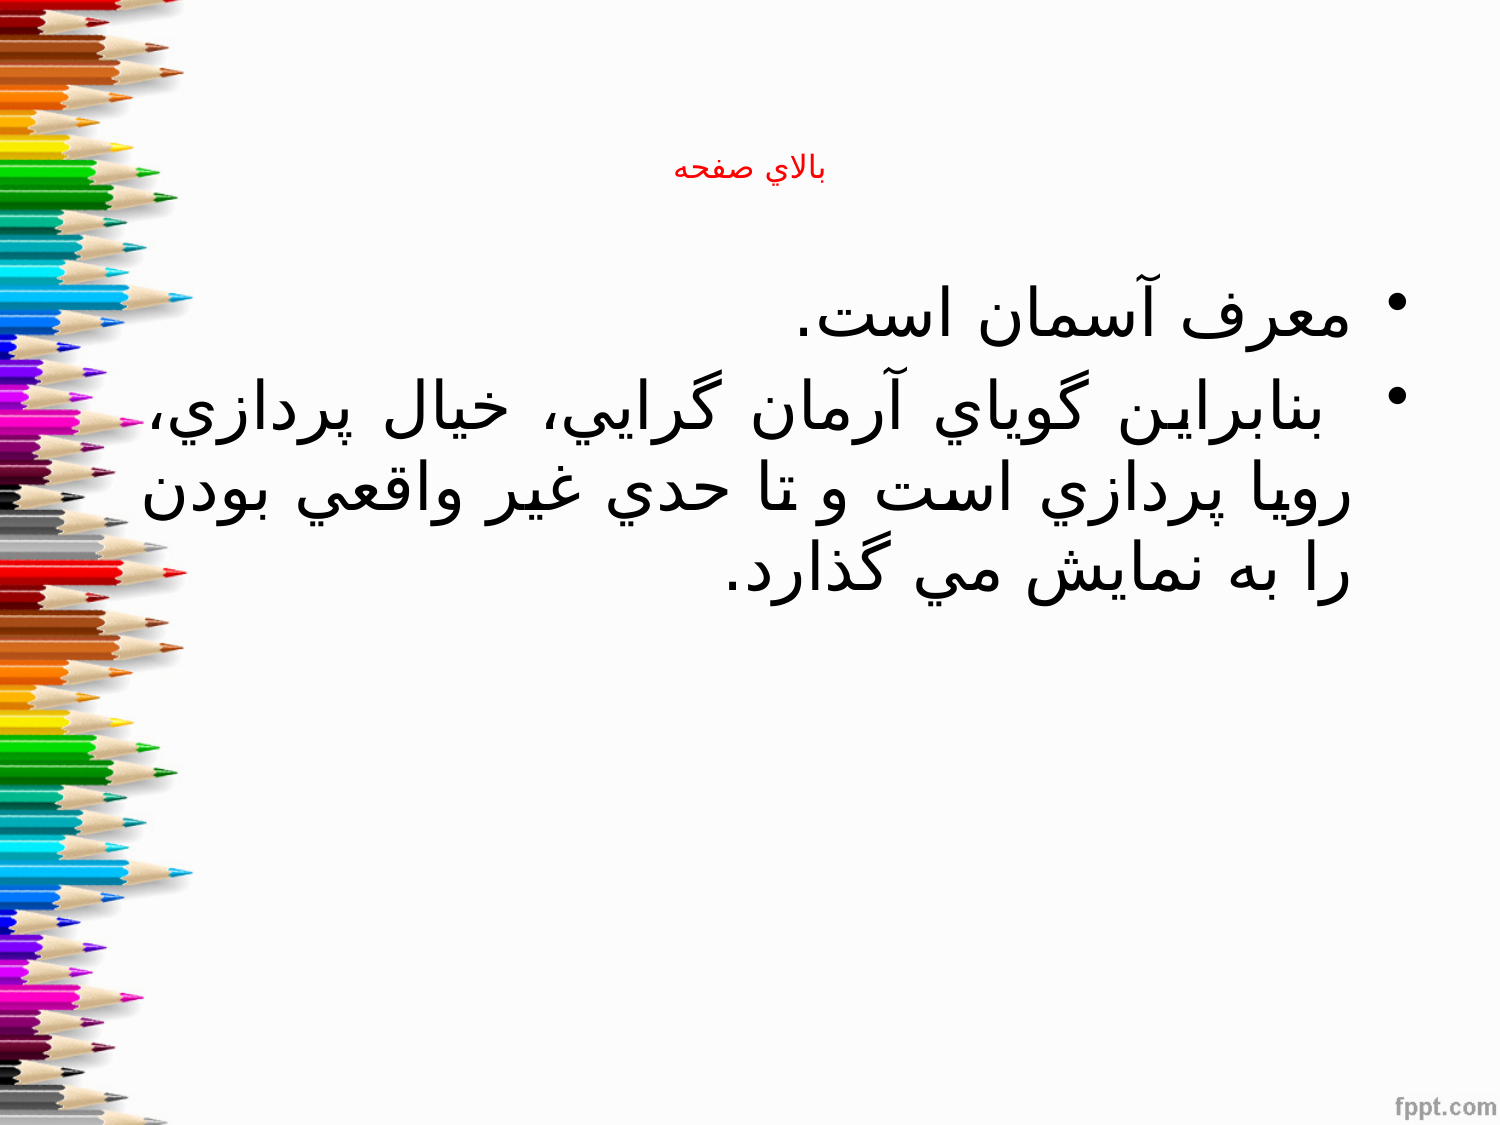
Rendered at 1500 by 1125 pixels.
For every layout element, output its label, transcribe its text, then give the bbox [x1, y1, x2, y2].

picture [0, 0, 1500, 1125]
picture [0, 309, 123, 860]
title بالاي صفحه [75, 112, 1425, 220]
list معرف آسمان است. بنابراين گوياي آرمان گرايي، خيال پردازي، رويا پردازي است و تا حدي غير واقعي بودن را به نمايش مي گذارد. [123, 262, 1425, 1005]
